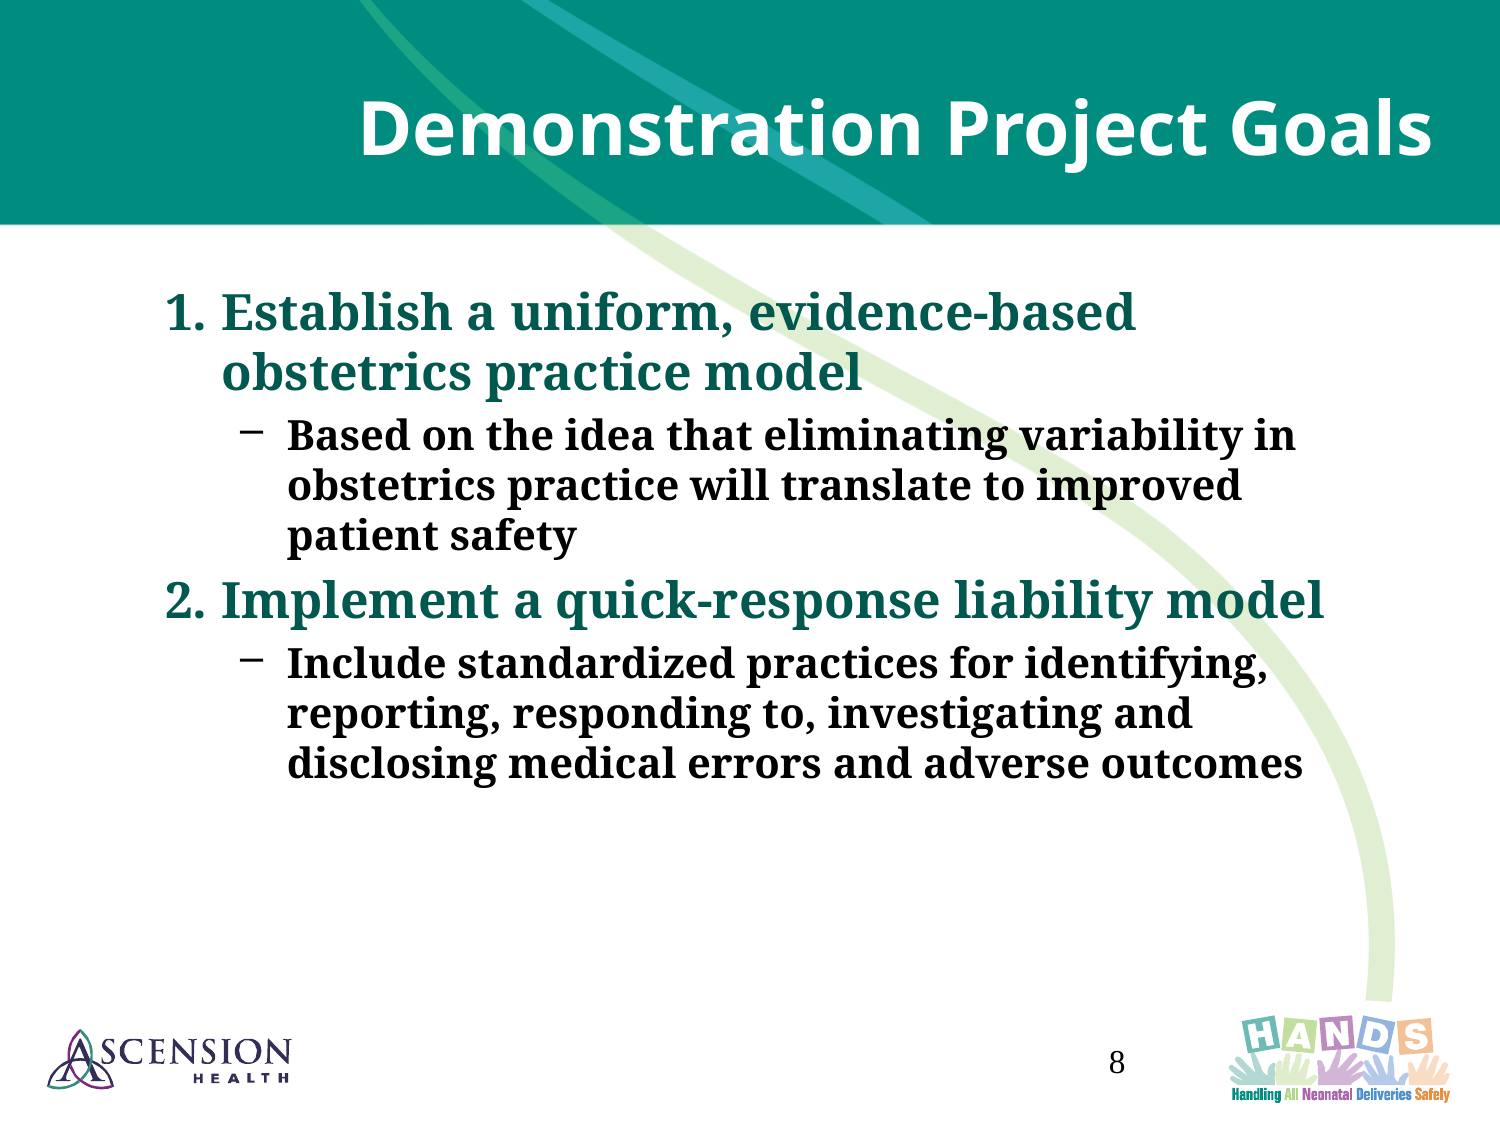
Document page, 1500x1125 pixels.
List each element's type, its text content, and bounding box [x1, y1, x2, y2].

title Demonstration Project Goals [75, 37, 1450, 213]
text_box 8 [1094, 1032, 1263, 1088]
picture [0, 0, 1500, 1125]
list Establish a uniform, evidence-based obstetrics practice model Based on the idea that eliminating variability in obstetrics practice will translate to improved patient safety Implement a quick-response liability model Include standardized practices for identifying, reporting, responding to, investigating and disclosing medical errors and adverse outcomes [150, 272, 1407, 1010]
